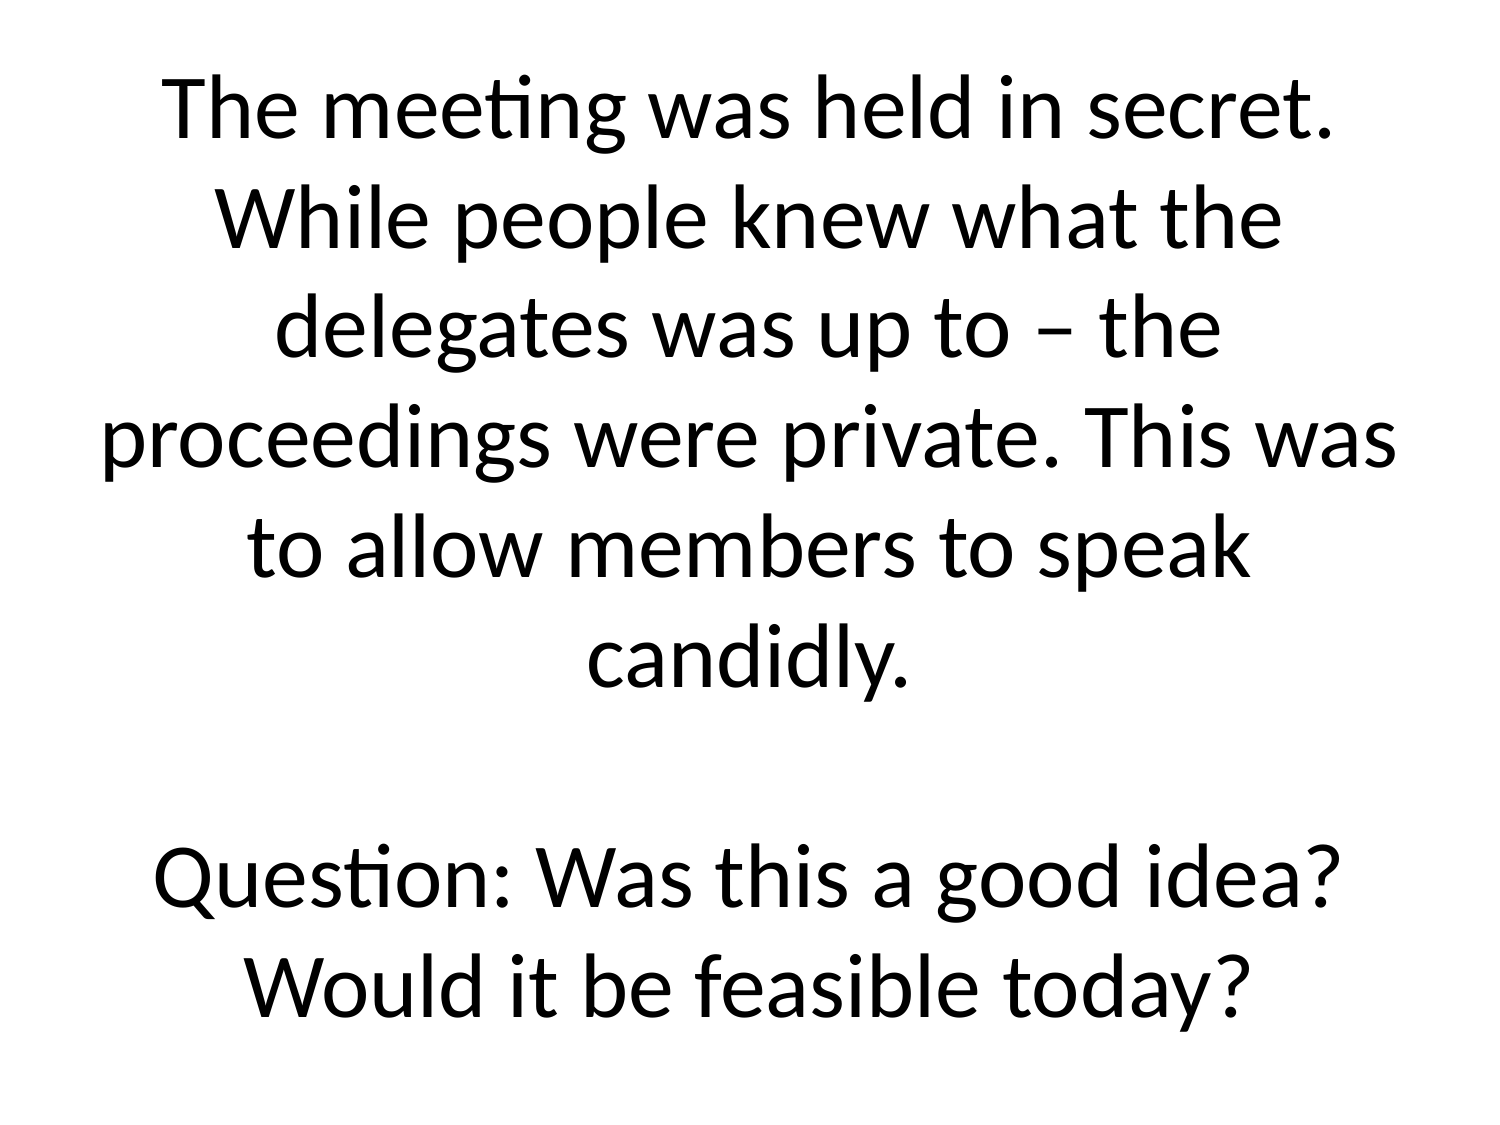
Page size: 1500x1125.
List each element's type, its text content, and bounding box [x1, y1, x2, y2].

title The meeting was held in secret. While people knew what the delegates was up to – the proceedings were private. This was to allow members to speak candidly. Question: Was this a good idea? Would it be feasible today? [75, 45, 1425, 1038]
